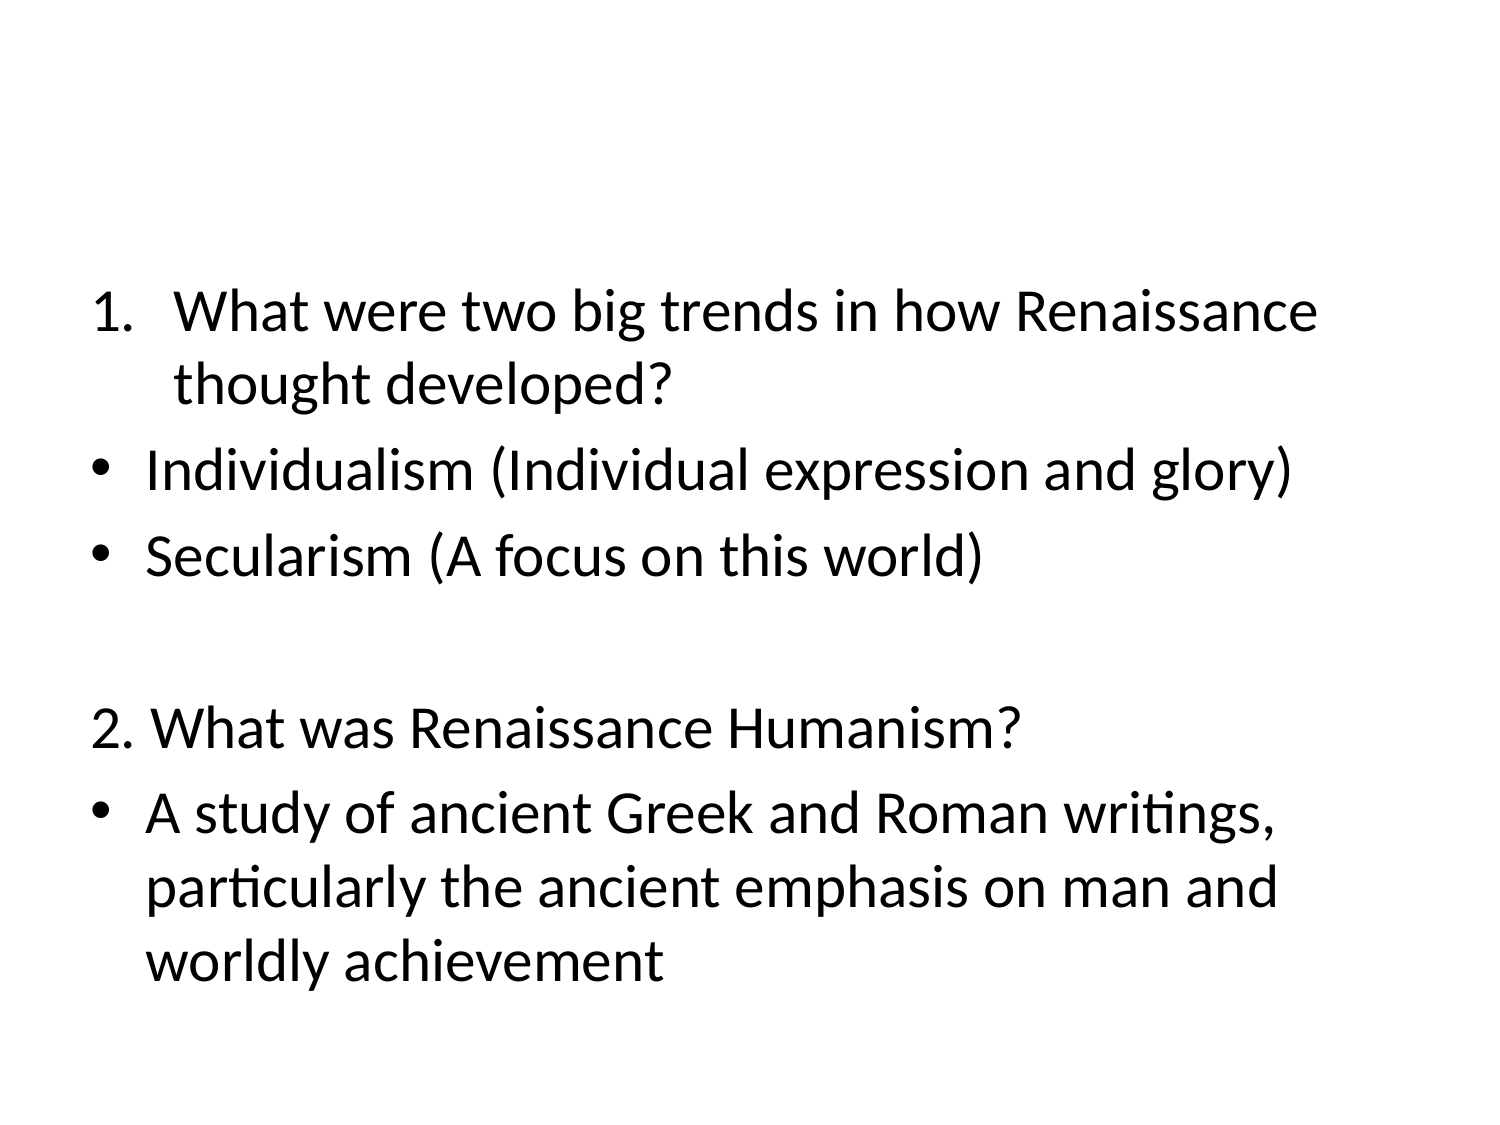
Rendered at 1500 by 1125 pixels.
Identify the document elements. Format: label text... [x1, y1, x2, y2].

list What were two big trends in how Renaissance thought developed? Individualism (Individual expression and glory) Secularism (A focus on this world) 2. What was Renaissance Humanism? A study of ancient Greek and Roman writings, particularly the ancient emphasis on man and worldly achievement [75, 262, 1425, 1005]
